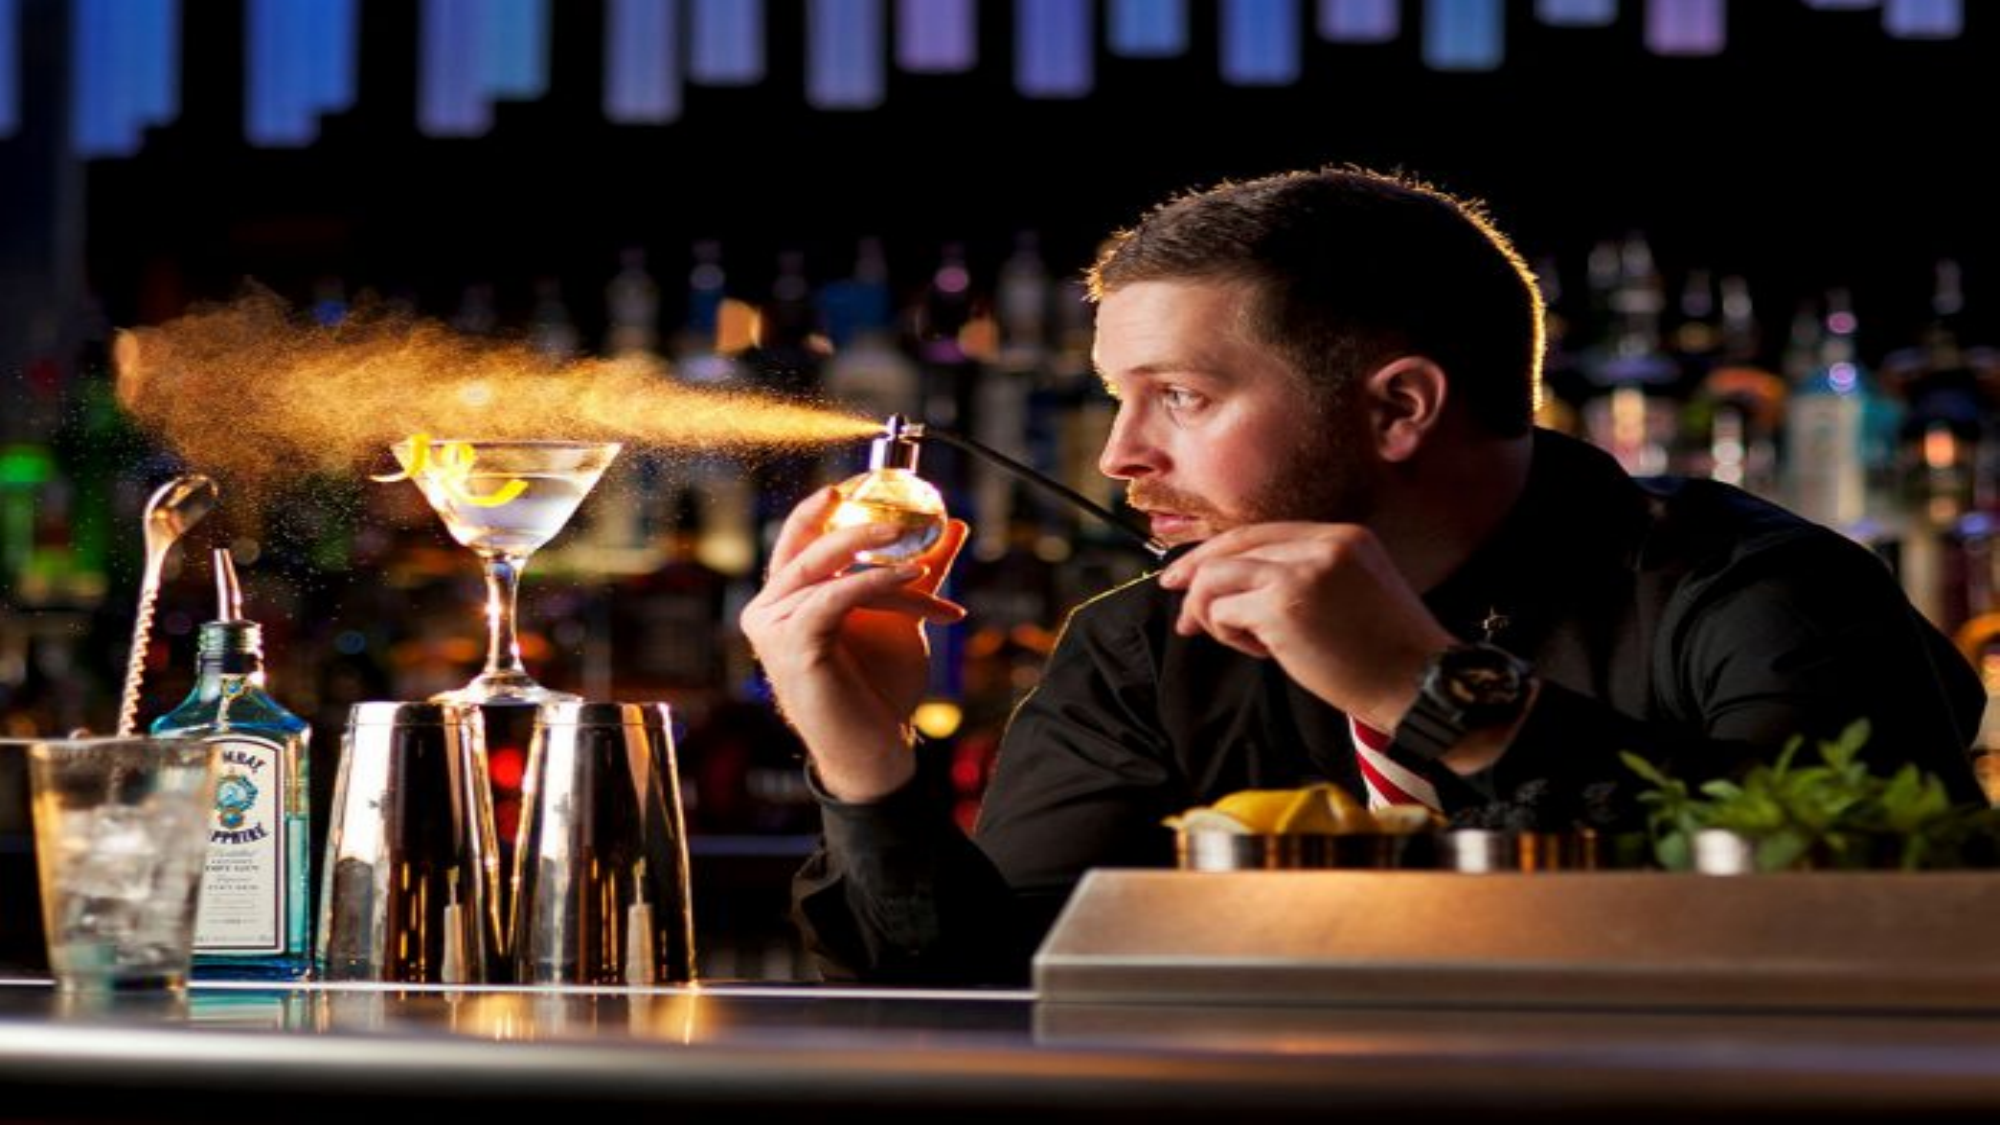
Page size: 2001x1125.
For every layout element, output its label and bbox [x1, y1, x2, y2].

list [0, 0, 2000, 1125]
